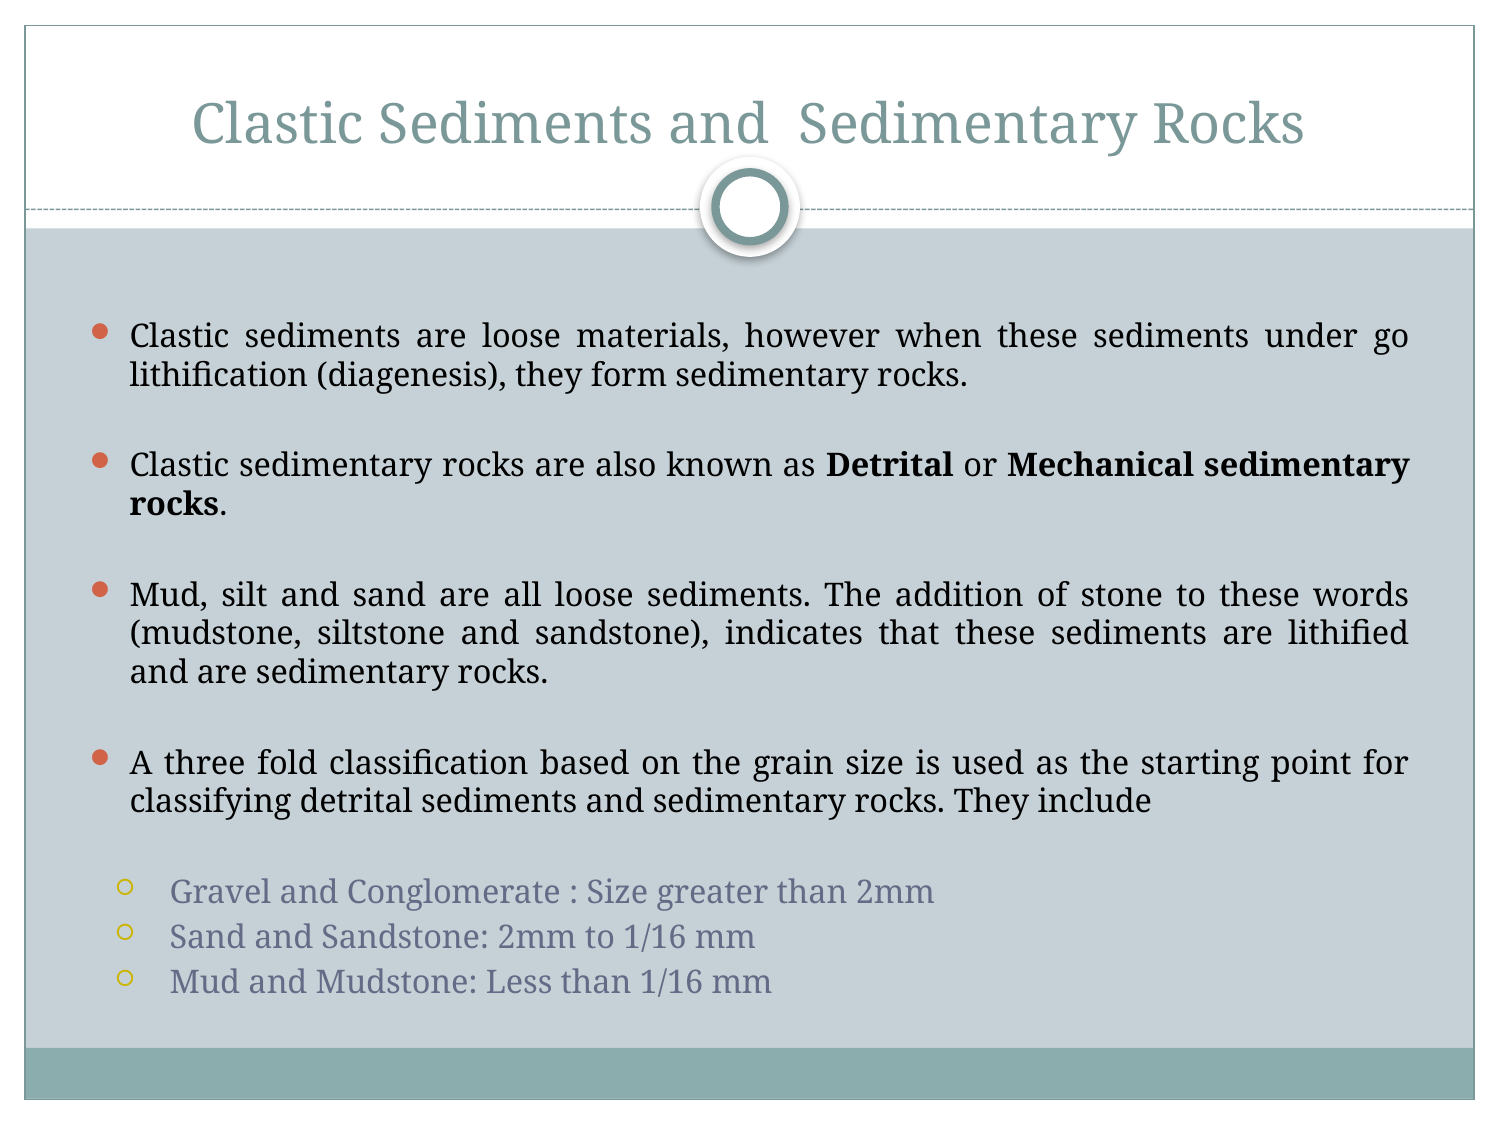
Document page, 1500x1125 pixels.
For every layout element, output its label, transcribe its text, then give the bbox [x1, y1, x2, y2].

list Clastic sediments are loose materials, however when these sediments under go lithification (diagenesis), they form sedimentary rocks. Clastic sedimentary rocks are also known as Detrital or Mechanical sedimentary rocks. Mud, silt and sand are all loose sediments. The addition of stone to these words (mudstone, siltstone and sandstone), indicates that these sediments are lithified and are sedimentary rocks. A three fold classification based on the grain size is used as the starting point for classifying detrital sediments and sedimentary rocks. They include Gravel and Conglomerate : Size greater than 2mm Sand and Sandstone: 2mm to 1/16 mm Mud and Mudstone: Less than 1/16 mm [75, 262, 1425, 1013]
title Clastic Sediments and Sedimentary Rocks [49, 37, 1450, 162]
